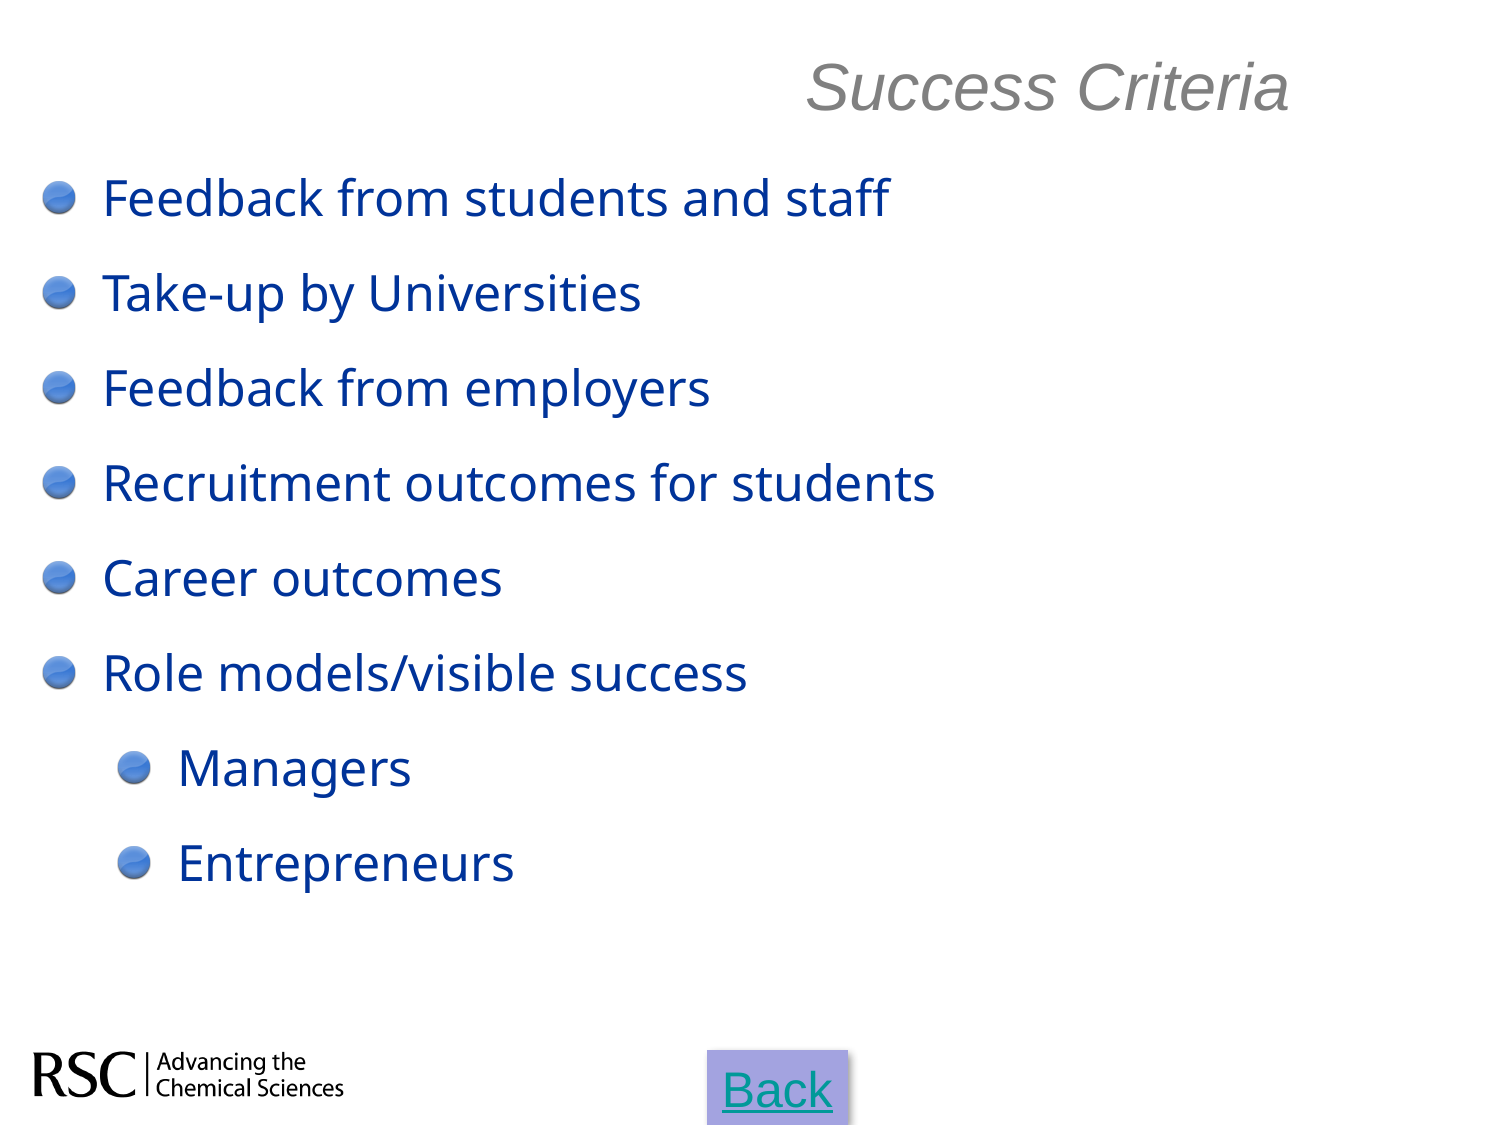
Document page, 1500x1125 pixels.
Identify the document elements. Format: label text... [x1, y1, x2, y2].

picture [39, 272, 78, 311]
picture [39, 557, 78, 596]
text_box Feedback from students and staff Take-up by Universities Feedback from employers Recruitment outcomes for students Career outcomes Role models/visible success Managers Entrepreneurs [31, 88, 1484, 966]
picture [114, 747, 153, 786]
title Success Criteria [30, 35, 1307, 131]
picture [39, 652, 78, 691]
picture [39, 177, 78, 216]
picture [114, 842, 153, 881]
picture [39, 462, 78, 501]
picture [39, 367, 78, 406]
text_box Back [707, 1050, 848, 1125]
